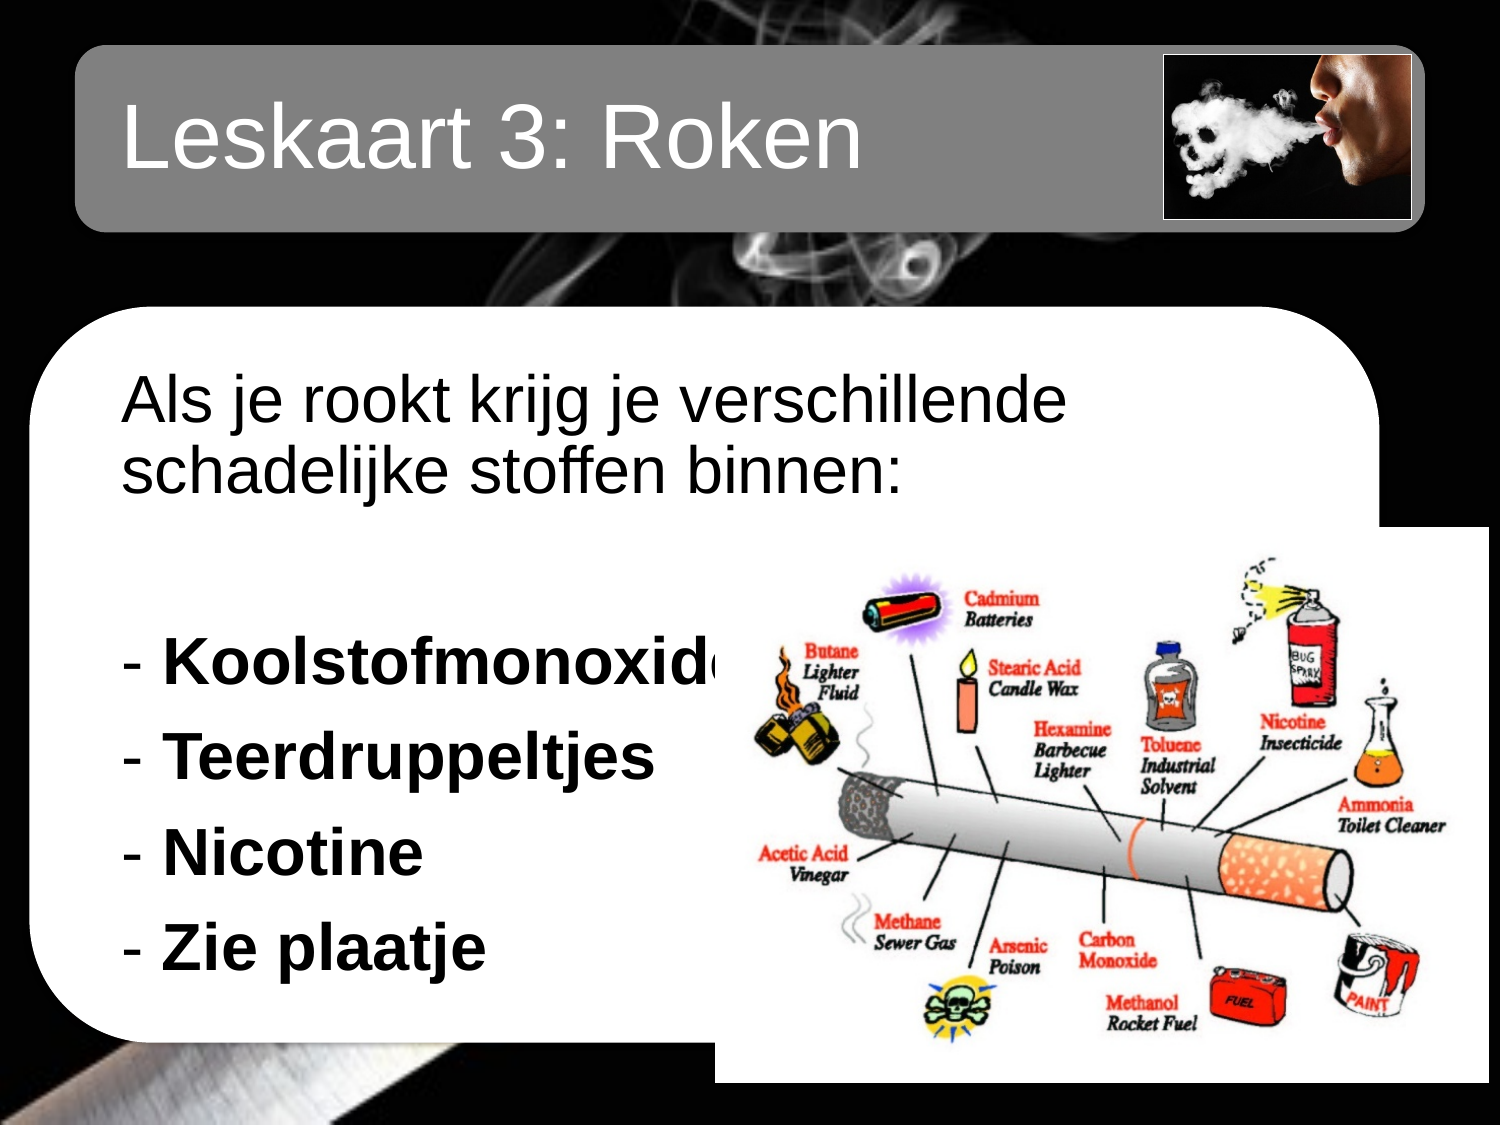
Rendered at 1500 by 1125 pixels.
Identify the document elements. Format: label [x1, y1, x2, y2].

text_box [74, 44, 1426, 233]
text_box [29, 290, 1380, 1059]
picture [0, 0, 1500, 1125]
